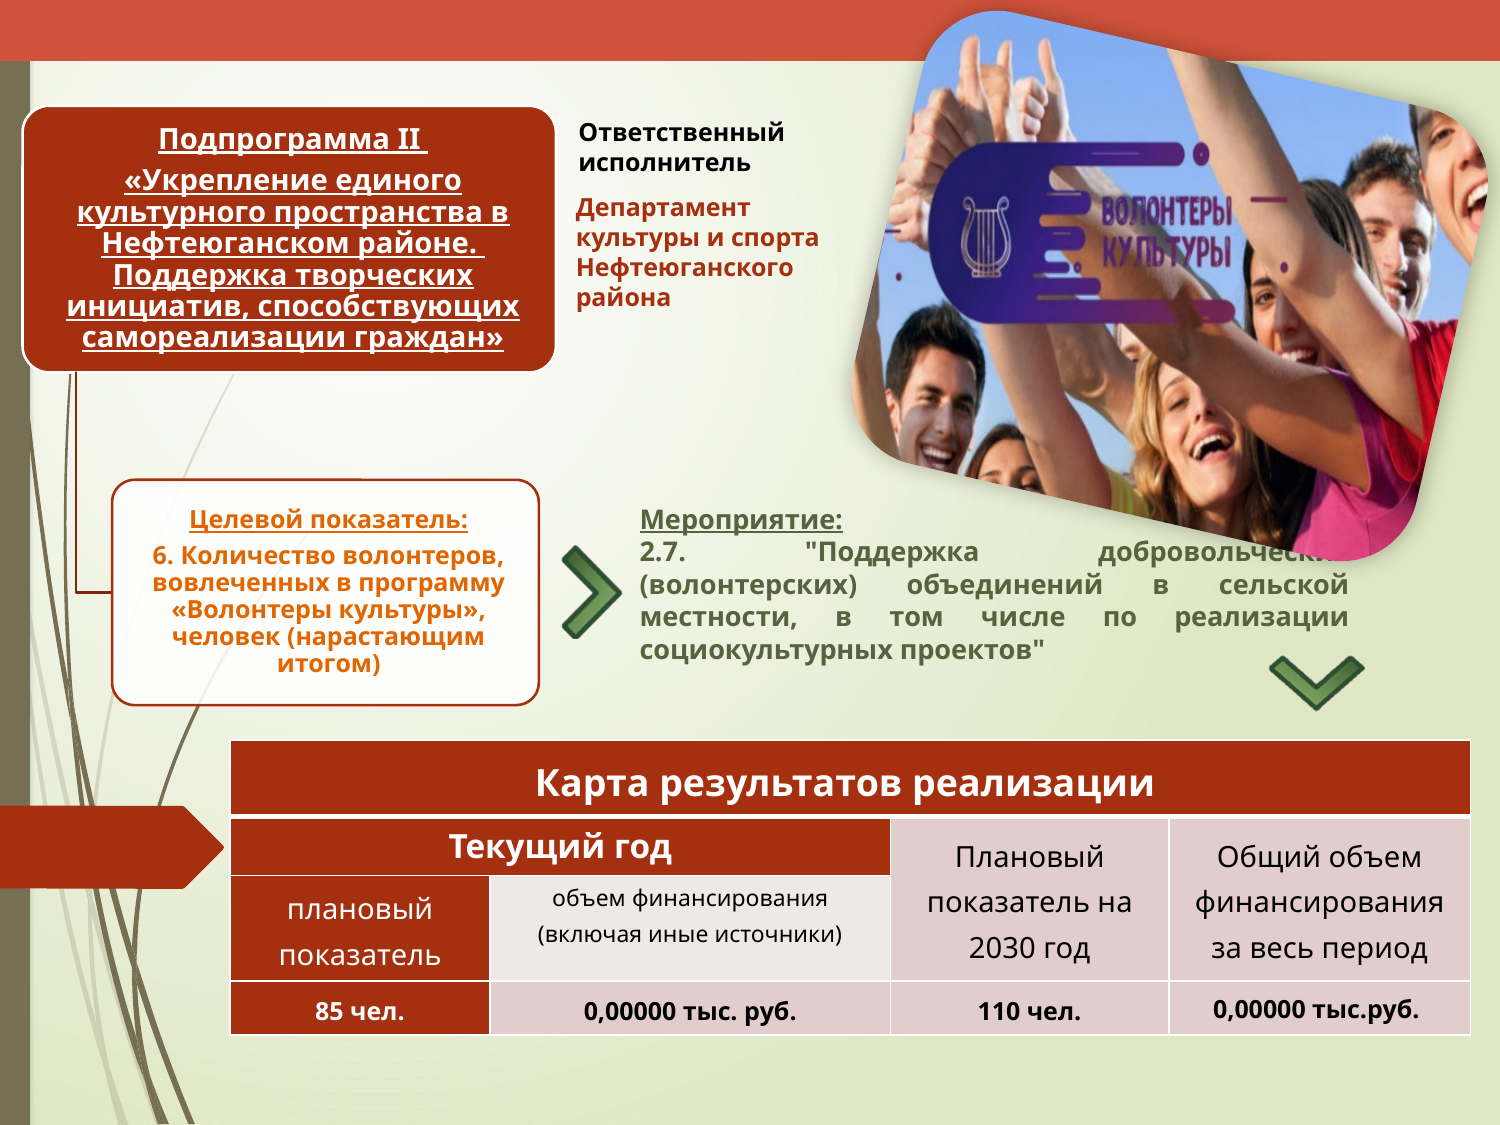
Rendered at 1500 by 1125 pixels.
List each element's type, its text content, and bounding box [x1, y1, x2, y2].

text_box Ответственный исполнитель [563, 108, 864, 184]
picture [1269, 654, 1365, 772]
table_cell 0,00000 тыс.руб. [1170, 982, 1470, 1034]
table_cell Плановый показатель на 2030 год [891, 819, 1168, 980]
table_header Карта результатов реализации [231, 741, 1470, 814]
table_cell плановый показатель [231, 876, 489, 980]
table_cell 85 чел. [231, 982, 489, 1034]
picture [562, 527, 689, 657]
table_cell 110 чел. [891, 982, 1168, 1034]
text_box Департамент культуры и спорта Нефтеюганского района [561, 184, 874, 319]
table_cell Текущий год [231, 819, 890, 875]
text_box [22, 75, 557, 762]
table_cell Общий объем финансирования за весь период [1170, 819, 1470, 980]
picture [0, 0, 1500, 562]
text_box Мероприятие: 2.7. "Поддержка добровольческих (волонтерских) объединений в сельской местности, в том числе по реализации социокультурных проектов" [624, 494, 1365, 672]
table_cell объем финансирования (включая иные источники) [491, 876, 890, 980]
table_cell 0,00000 тыс. руб. [491, 982, 890, 1034]
